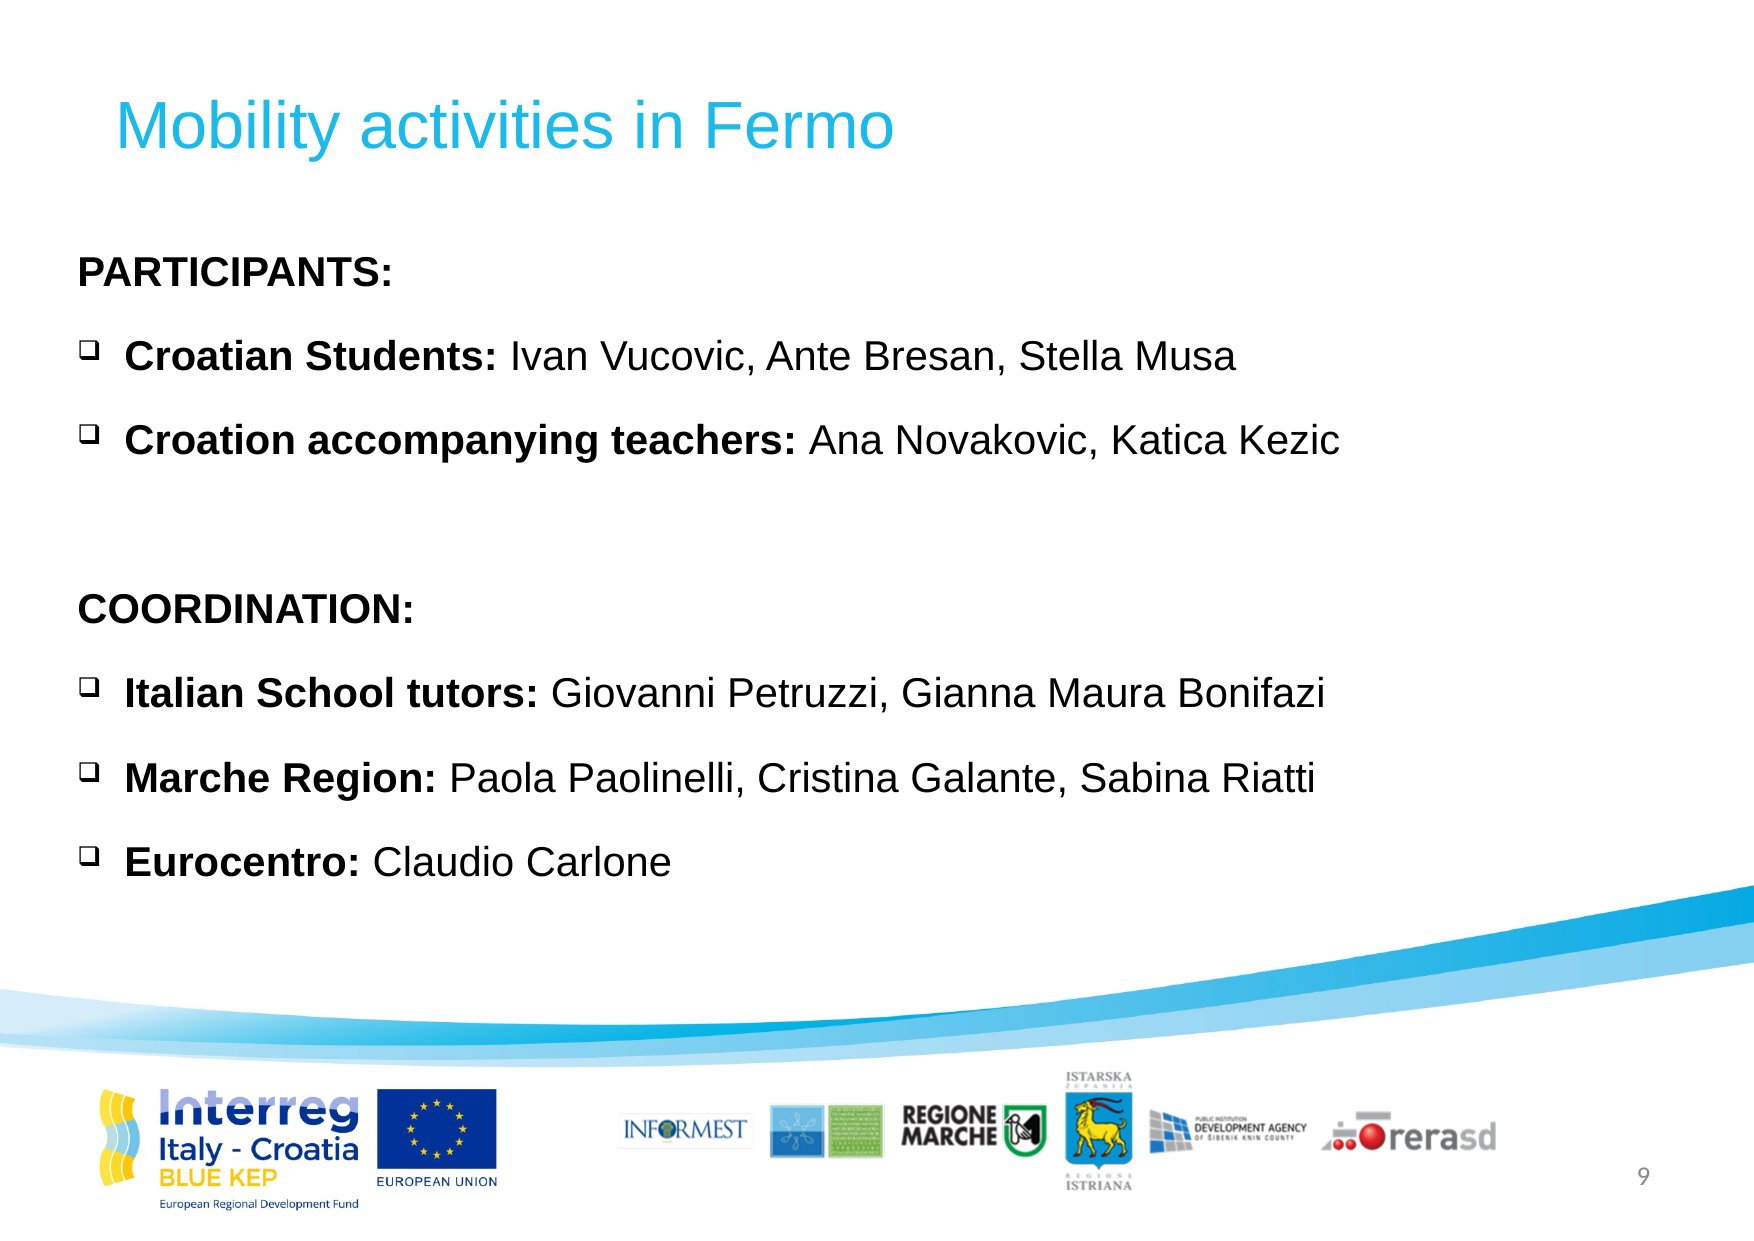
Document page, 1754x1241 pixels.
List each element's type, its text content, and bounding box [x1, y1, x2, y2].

text_box Mobility activities in Fermo [98, 72, 1650, 170]
text_box PARTICIPANTS: Croatian Students: Ivan Vucovic, Ante Bresan, Stella Musa Croation accompanying teachers: Ana Novakovic, Katica Kezic COORDINATION: Italian School tutors: Giovanni Petruzzi, Gianna Maura Bonifazi Marche Region: Paola Paolinelli, Cristina Galante, Sabina Riatti Eurocentro: Claudio Carlone [62, 212, 1621, 893]
slide_number 9 [1607, 1141, 1666, 1208]
picture [0, 0, 1754, 1241]
